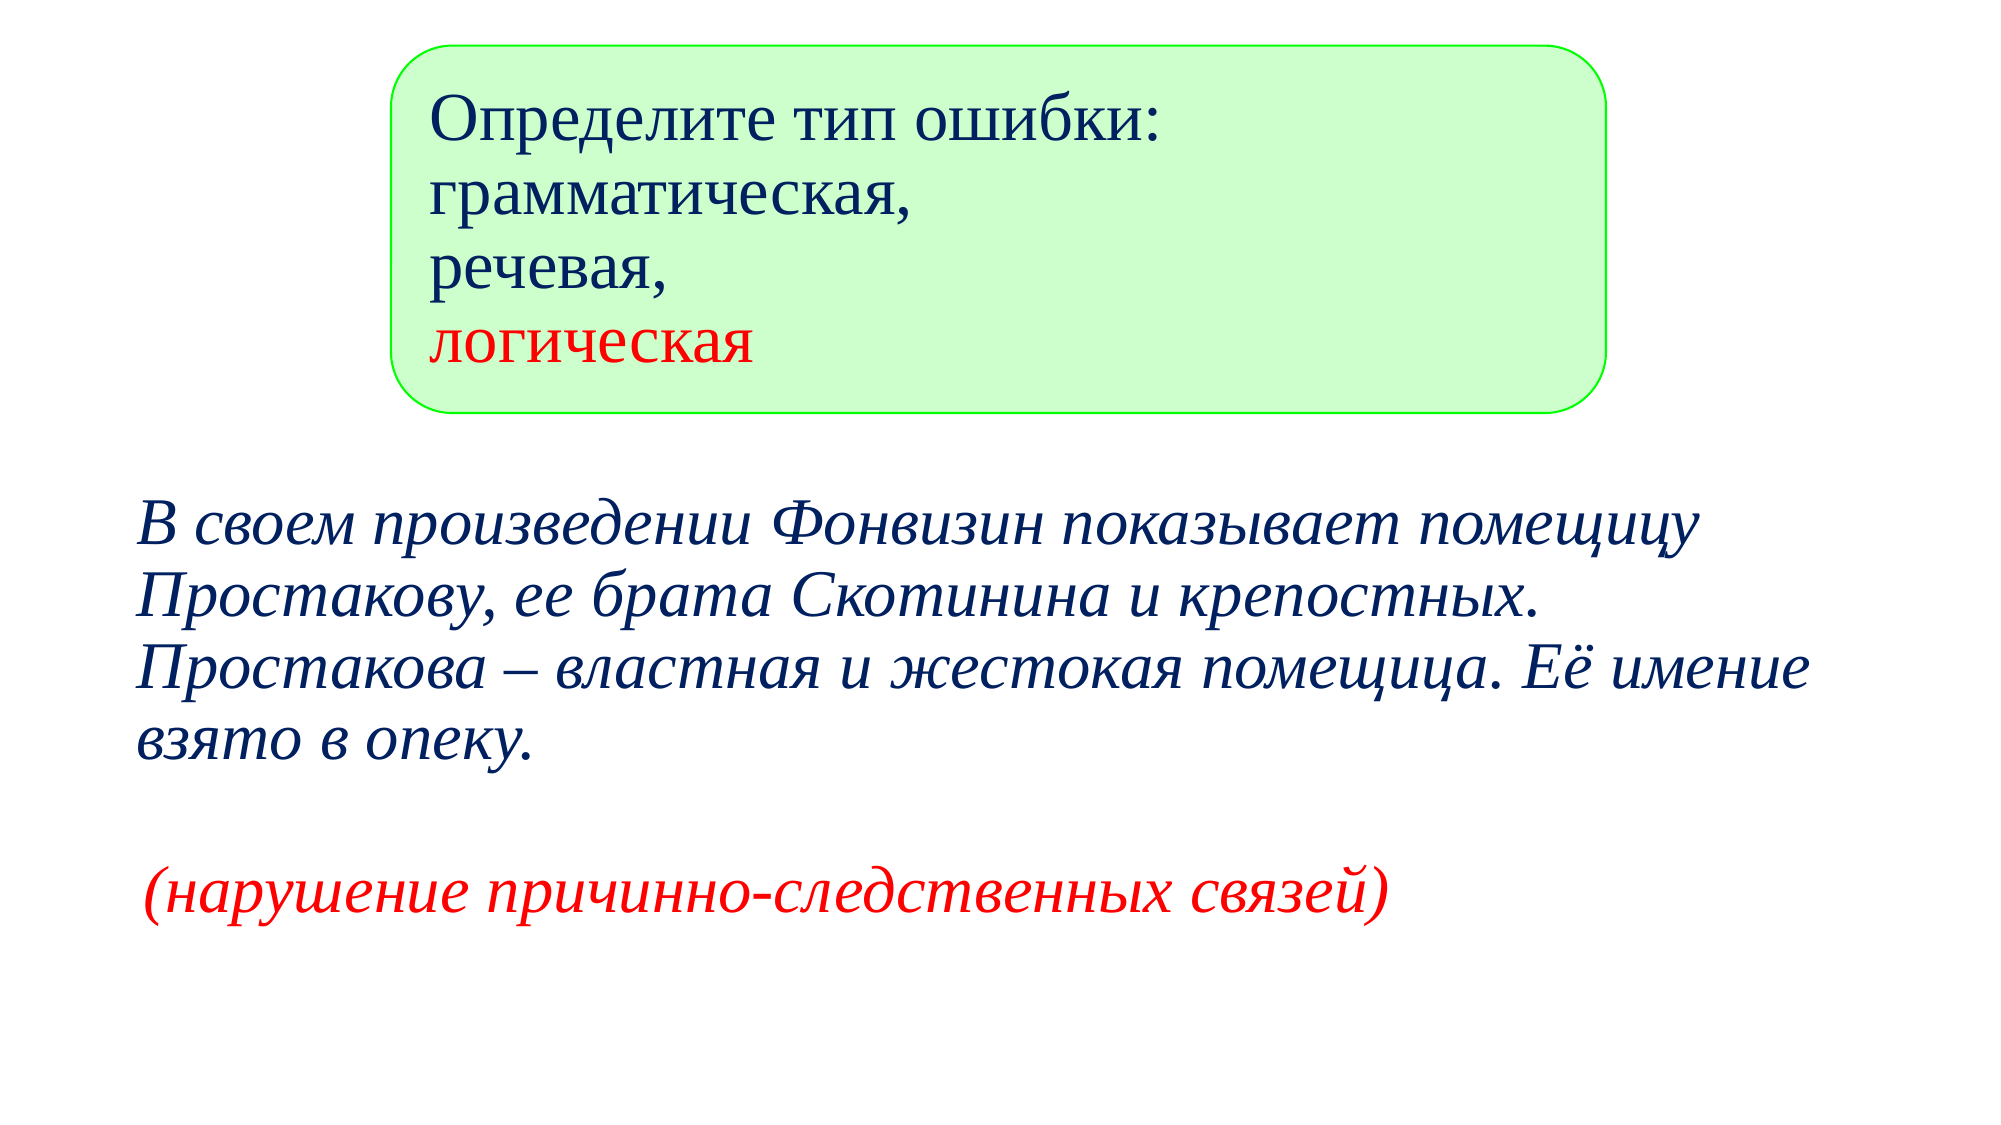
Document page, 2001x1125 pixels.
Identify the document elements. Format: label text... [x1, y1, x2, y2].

text_box В своем произведении Фонвизин показывает помещицу Простакову, ее брата Скотинина и крепостных. Простакова – властная и жестокая помещица. Её имение взято в опеку. [122, 479, 1848, 782]
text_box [390, 45, 1606, 414]
text_box (нарушение причинно-следственных связей) [128, 837, 1863, 933]
